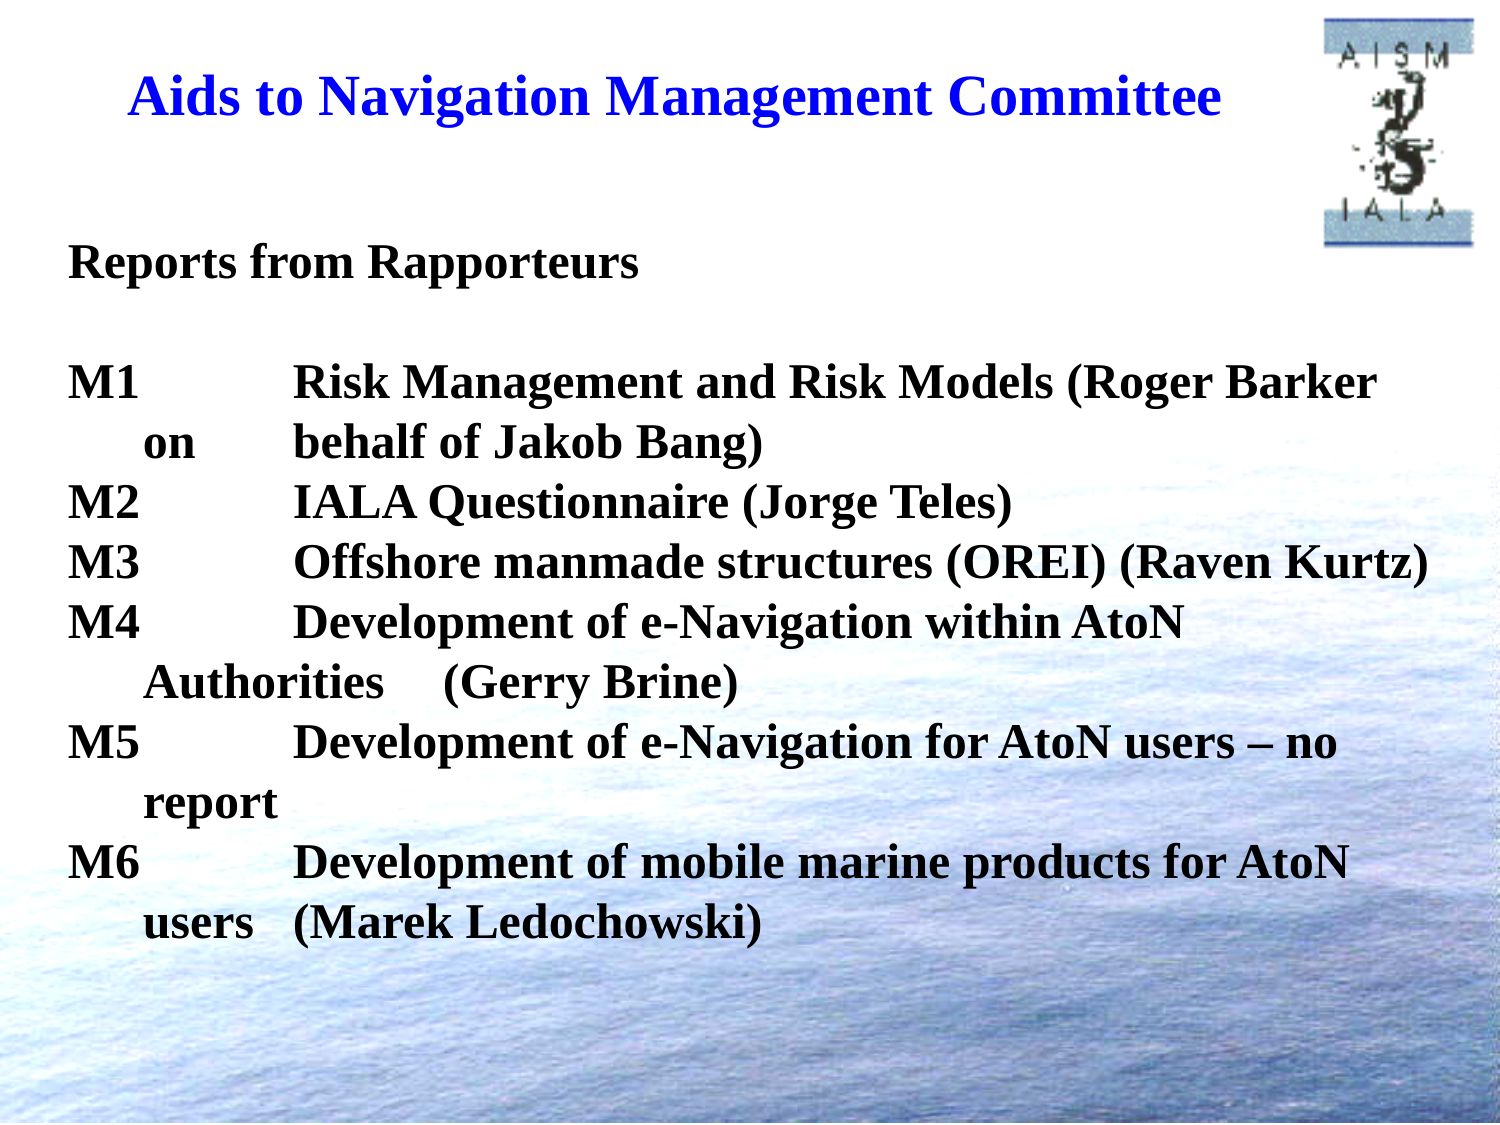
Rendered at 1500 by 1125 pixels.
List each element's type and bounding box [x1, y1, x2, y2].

picture [0, 0, 1500, 1124]
text_box [1297, 0, 1500, 275]
